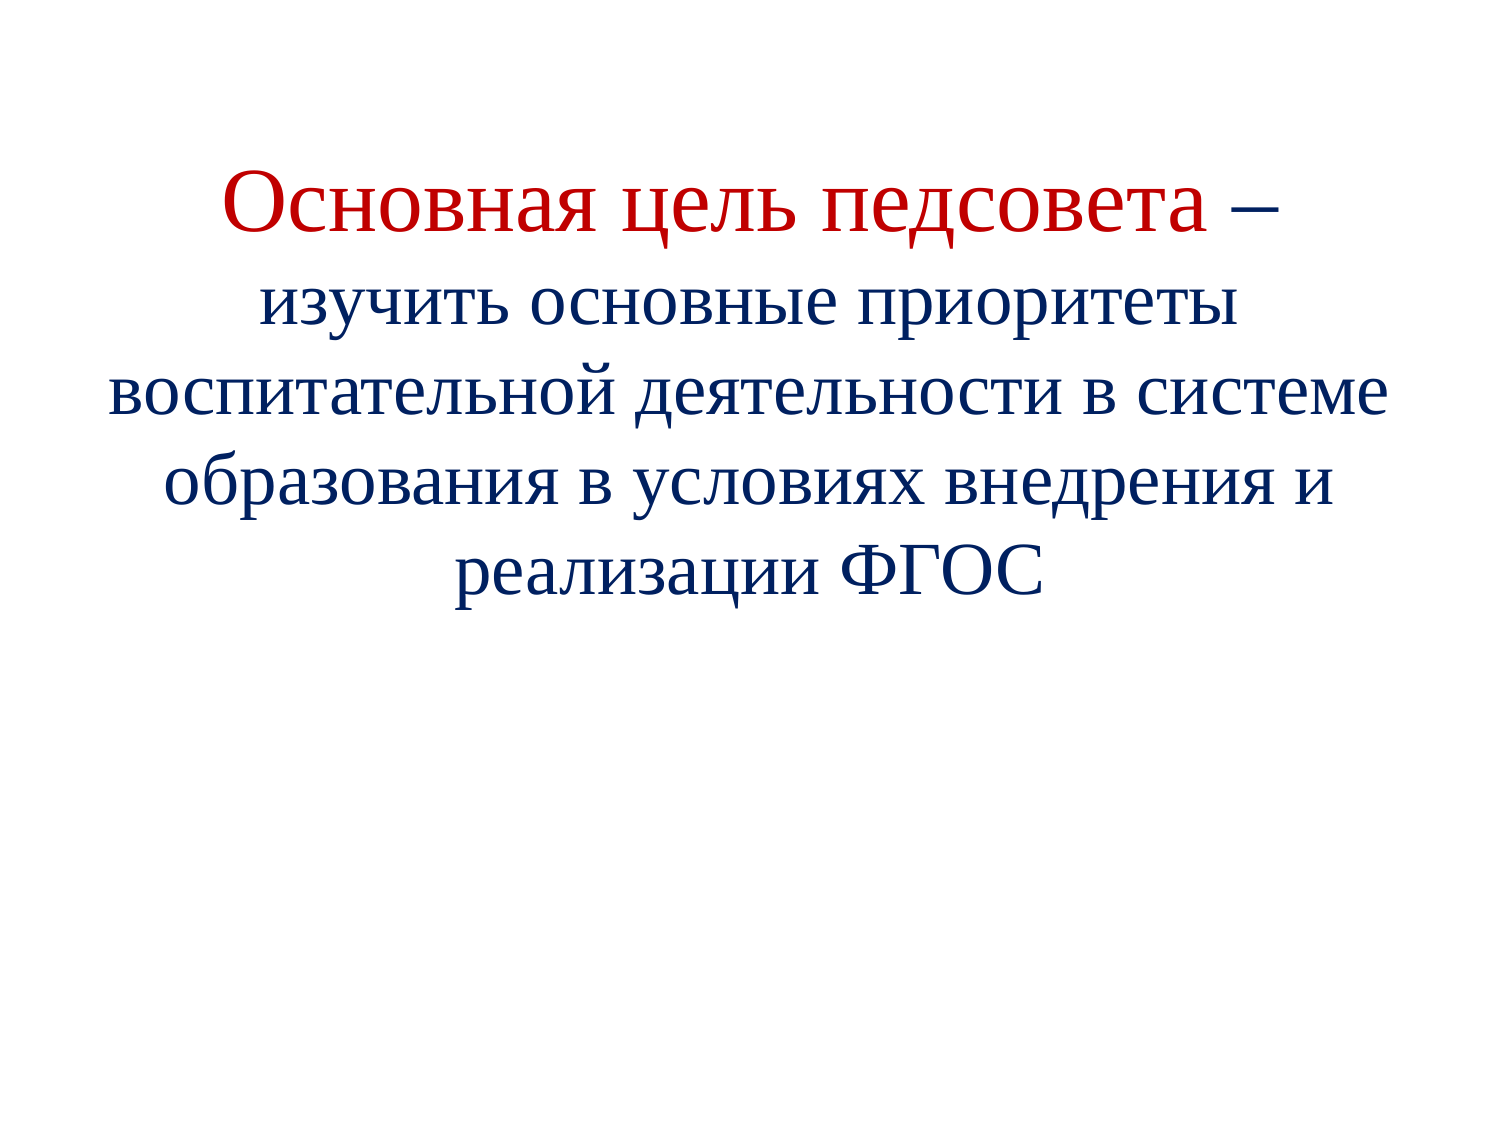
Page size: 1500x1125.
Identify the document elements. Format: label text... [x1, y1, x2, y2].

title Основная цель педсовета – изучить основные приоритеты воспитательной деятельности в системе образования в условиях внедрения и реализации ФГОС [75, 45, 1425, 705]
